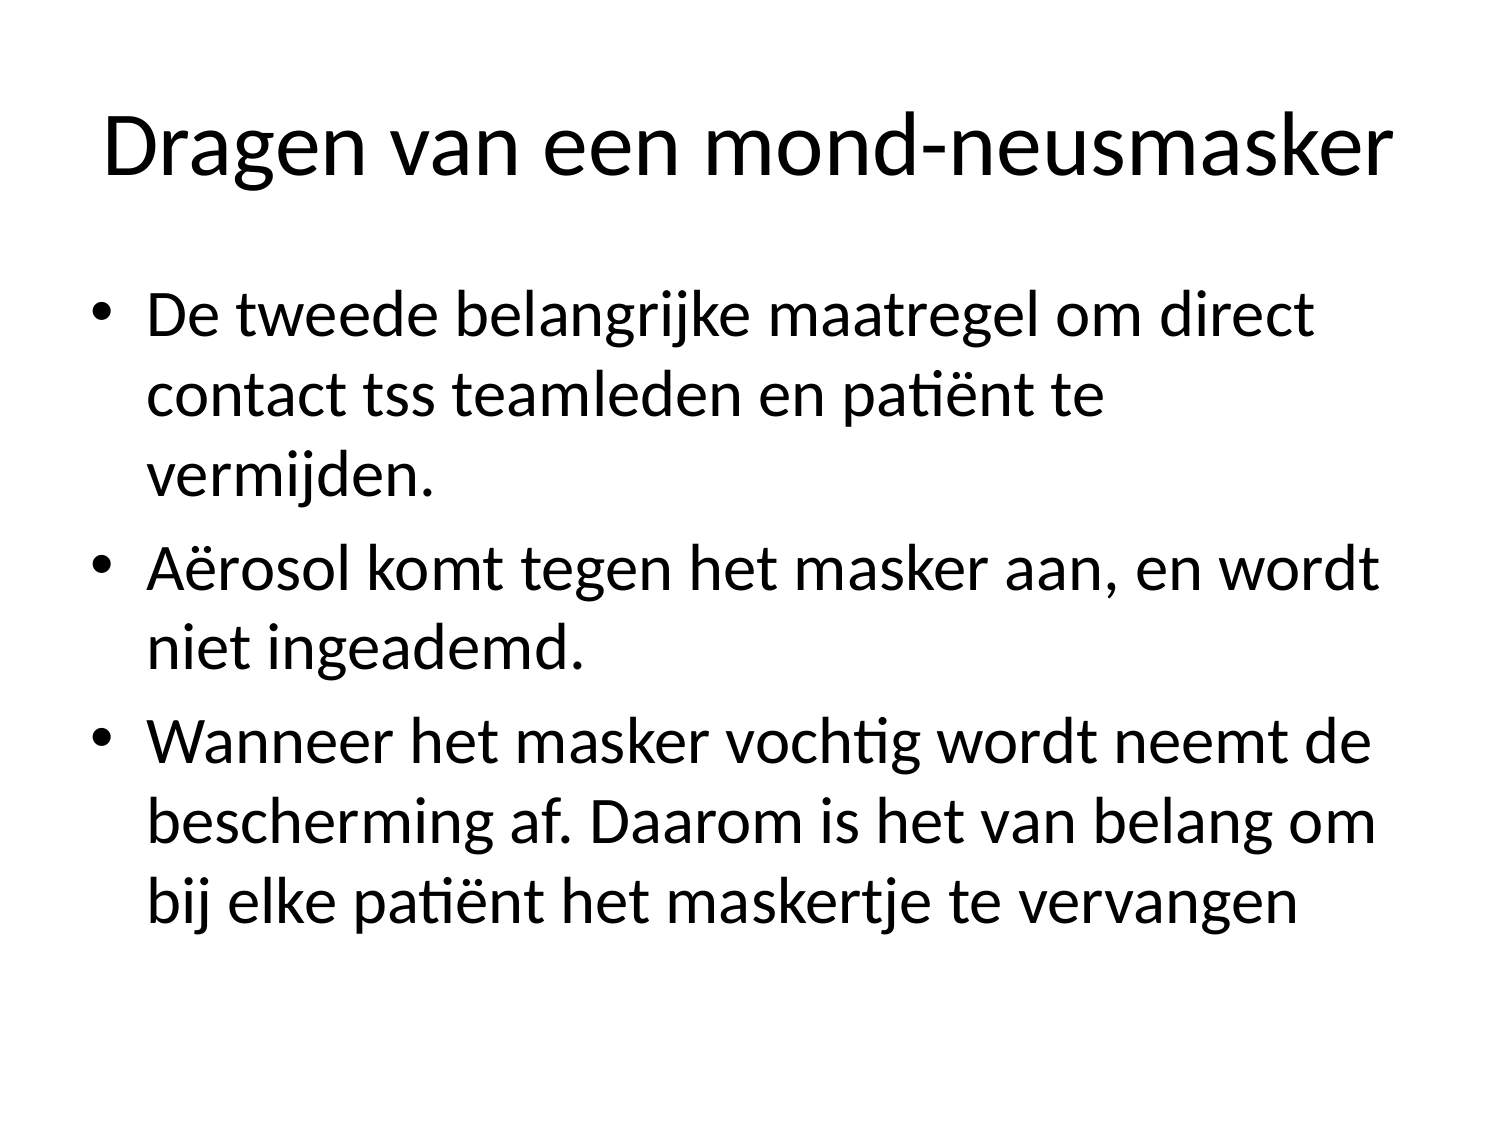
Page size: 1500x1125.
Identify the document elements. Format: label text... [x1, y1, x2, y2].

title Dragen van een mond-neusmasker [75, 45, 1425, 233]
list De tweede belangrijke maatregel om direct contact tss teamleden en patiënt te vermijden. Aërosol komt tegen het masker aan, en wordt niet ingeademd. Wanneer het masker vochtig wordt neemt de bescherming af. Daarom is het van belang om bij elke patiënt het maskertje te vervangen [75, 262, 1425, 1005]
